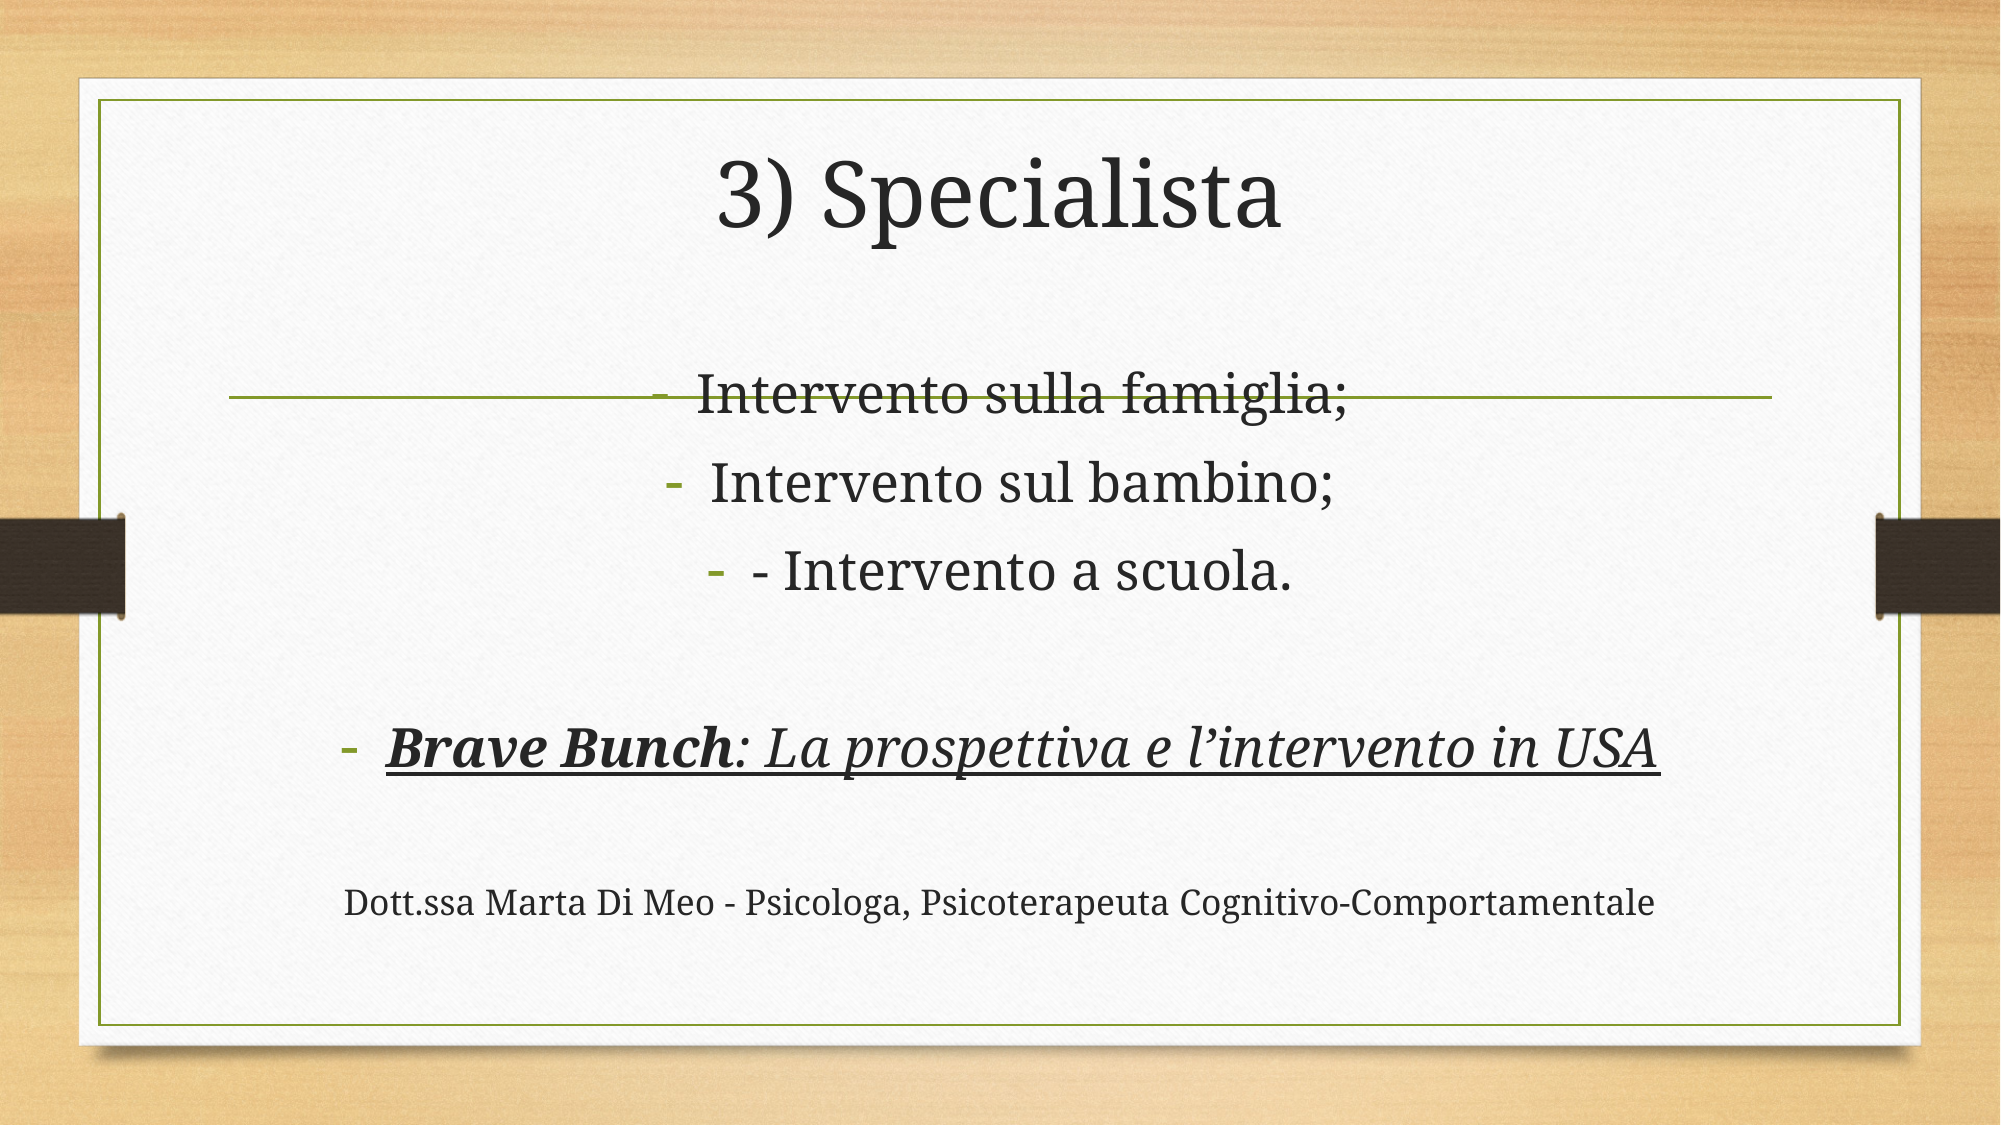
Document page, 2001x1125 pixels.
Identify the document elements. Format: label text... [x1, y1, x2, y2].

picture [0, 0, 2001, 1125]
title 3) Specialista [212, 84, 1788, 268]
list Intervento sulla famiglia; Intervento sul bambino; - Intervento a scuola. Brave Bunch: La prospettiva e l’intervento in USA Dott.ssa Marta Di Meo - Psicologa, Psicoterapeuta Cognitivo-Comportamentale [212, 268, 1788, 1125]
